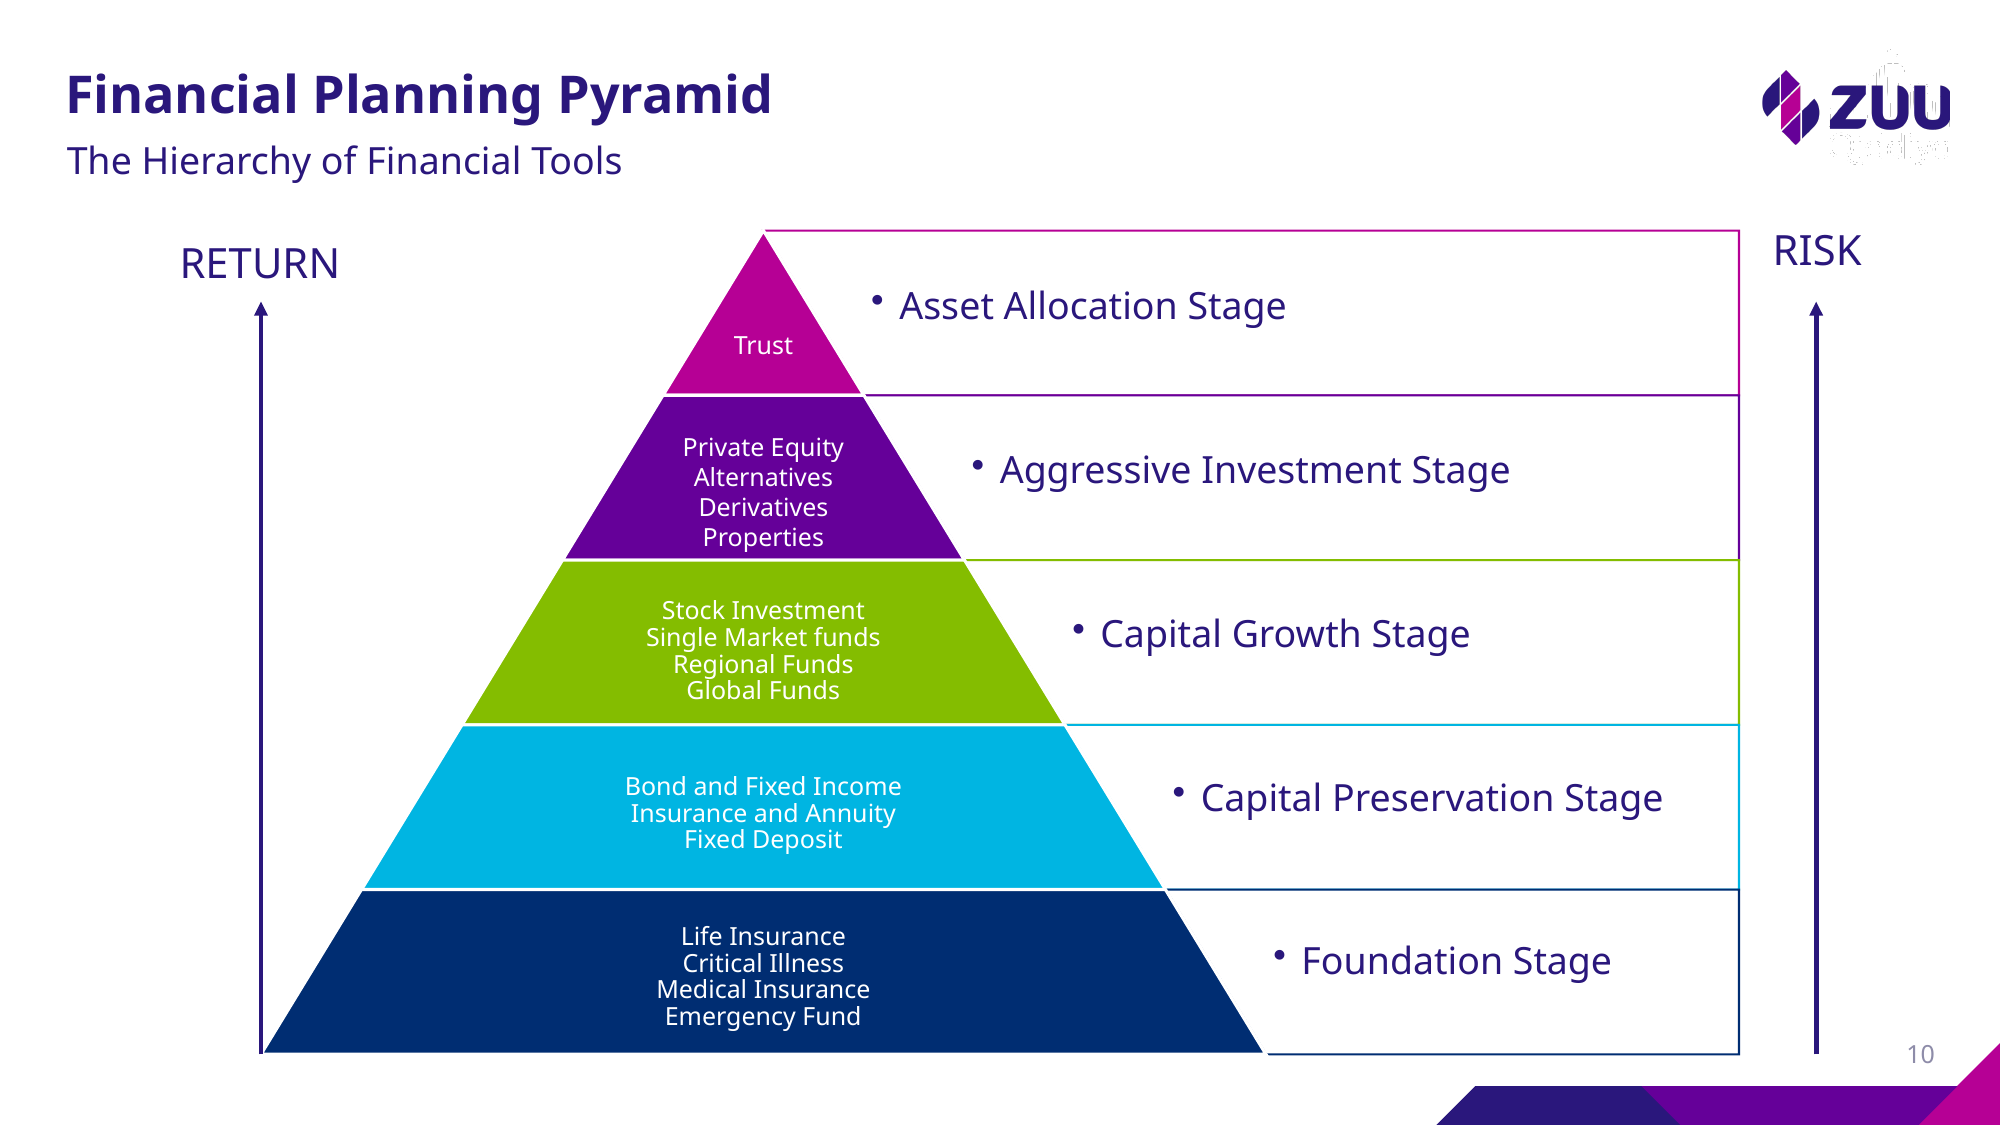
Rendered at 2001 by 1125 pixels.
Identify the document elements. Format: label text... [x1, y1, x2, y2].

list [260, 230, 1739, 1055]
subtitle The Hierarchy of Financial Tools [52, 128, 1950, 197]
text_box RETURN [164, 229, 356, 295]
slide_number 10 [1500, 1039, 1950, 1073]
text_box RISK [1757, 216, 1877, 282]
title Financial Planning Pyramid [50, 50, 1950, 145]
